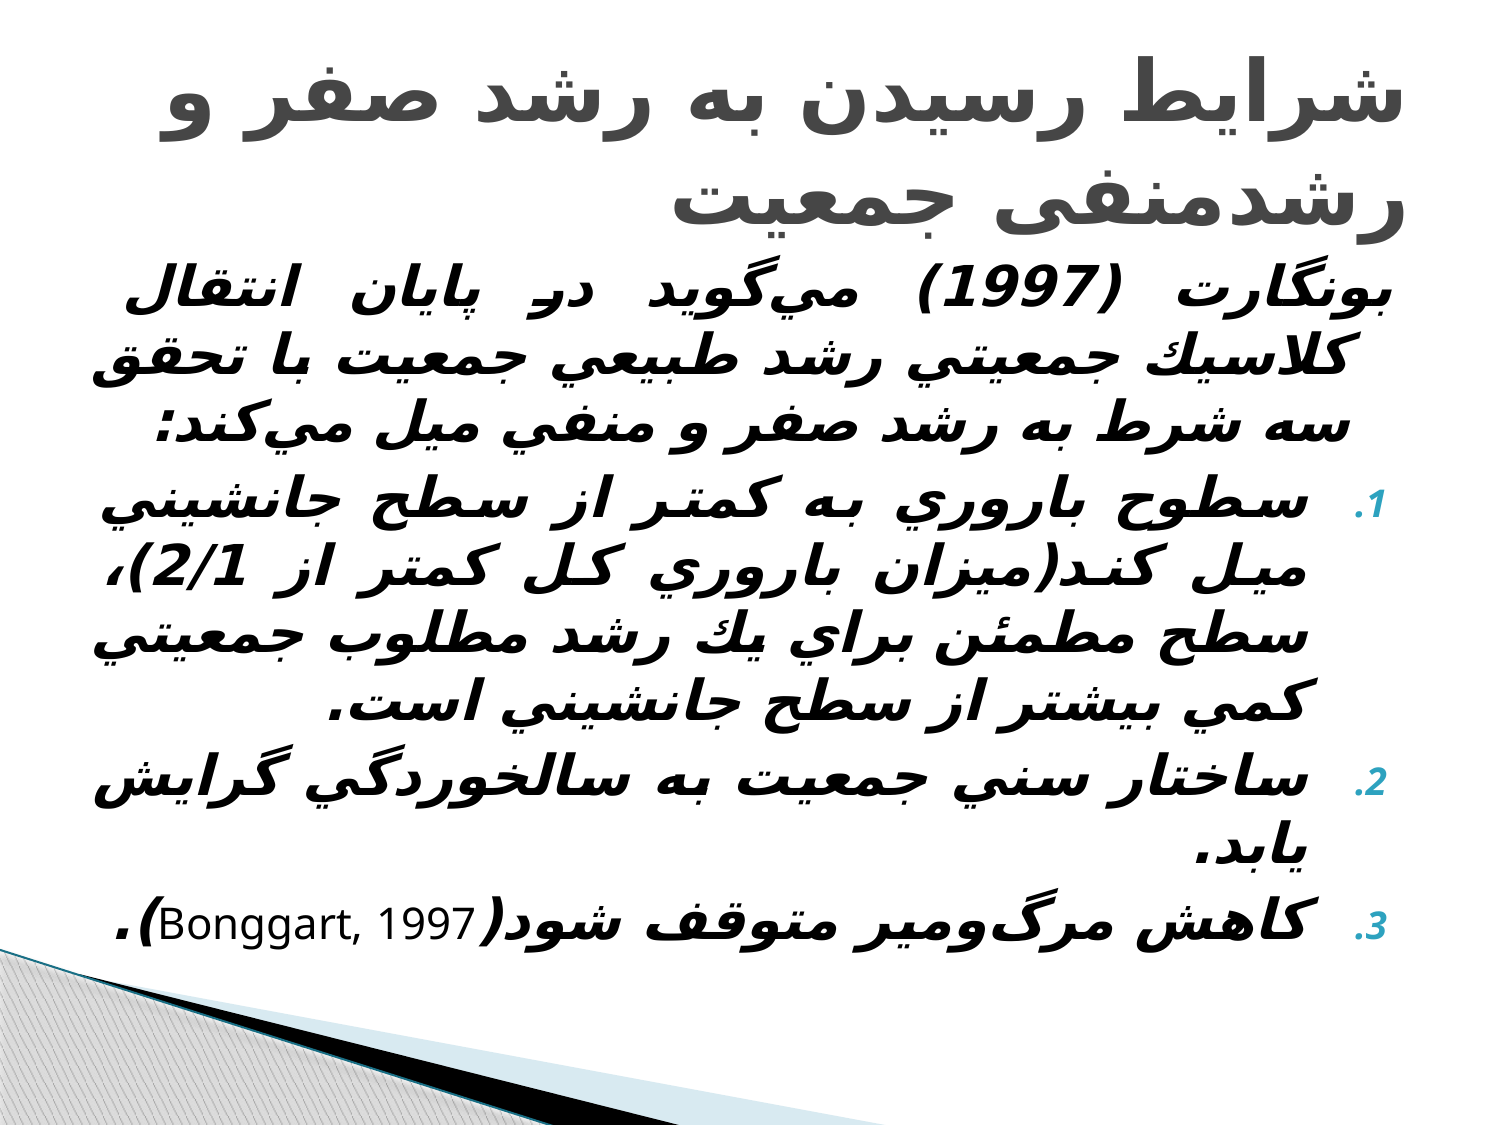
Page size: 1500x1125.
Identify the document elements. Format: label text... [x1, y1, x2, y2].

title شرایط رسیدن به رشد صفر و رشدمنفی جمعیت [75, 45, 1425, 233]
list بونگارت (1997) مي‌گويد در پايان انتقال كلاسيك جمعيتي رشد طبيعي جمعيت با تحقق سه شرط به رشد صفر و منفي ميل مي‌كند: سطوح باروري به كمتر از سطح جانشيني ميل كند(ميزان باروري كل كمتر از 2/1)، سطح مطمئن براي يك رشد مطلوب جمعيتي كمي بيشتر از سطح جانشيني است. ساختار سني جمعيت به سالخوردگي گرايش يابد. كاهش مرگ‌ومير متوقف ‌شود(Bonggart, 1997). [75, 243, 1425, 986]
